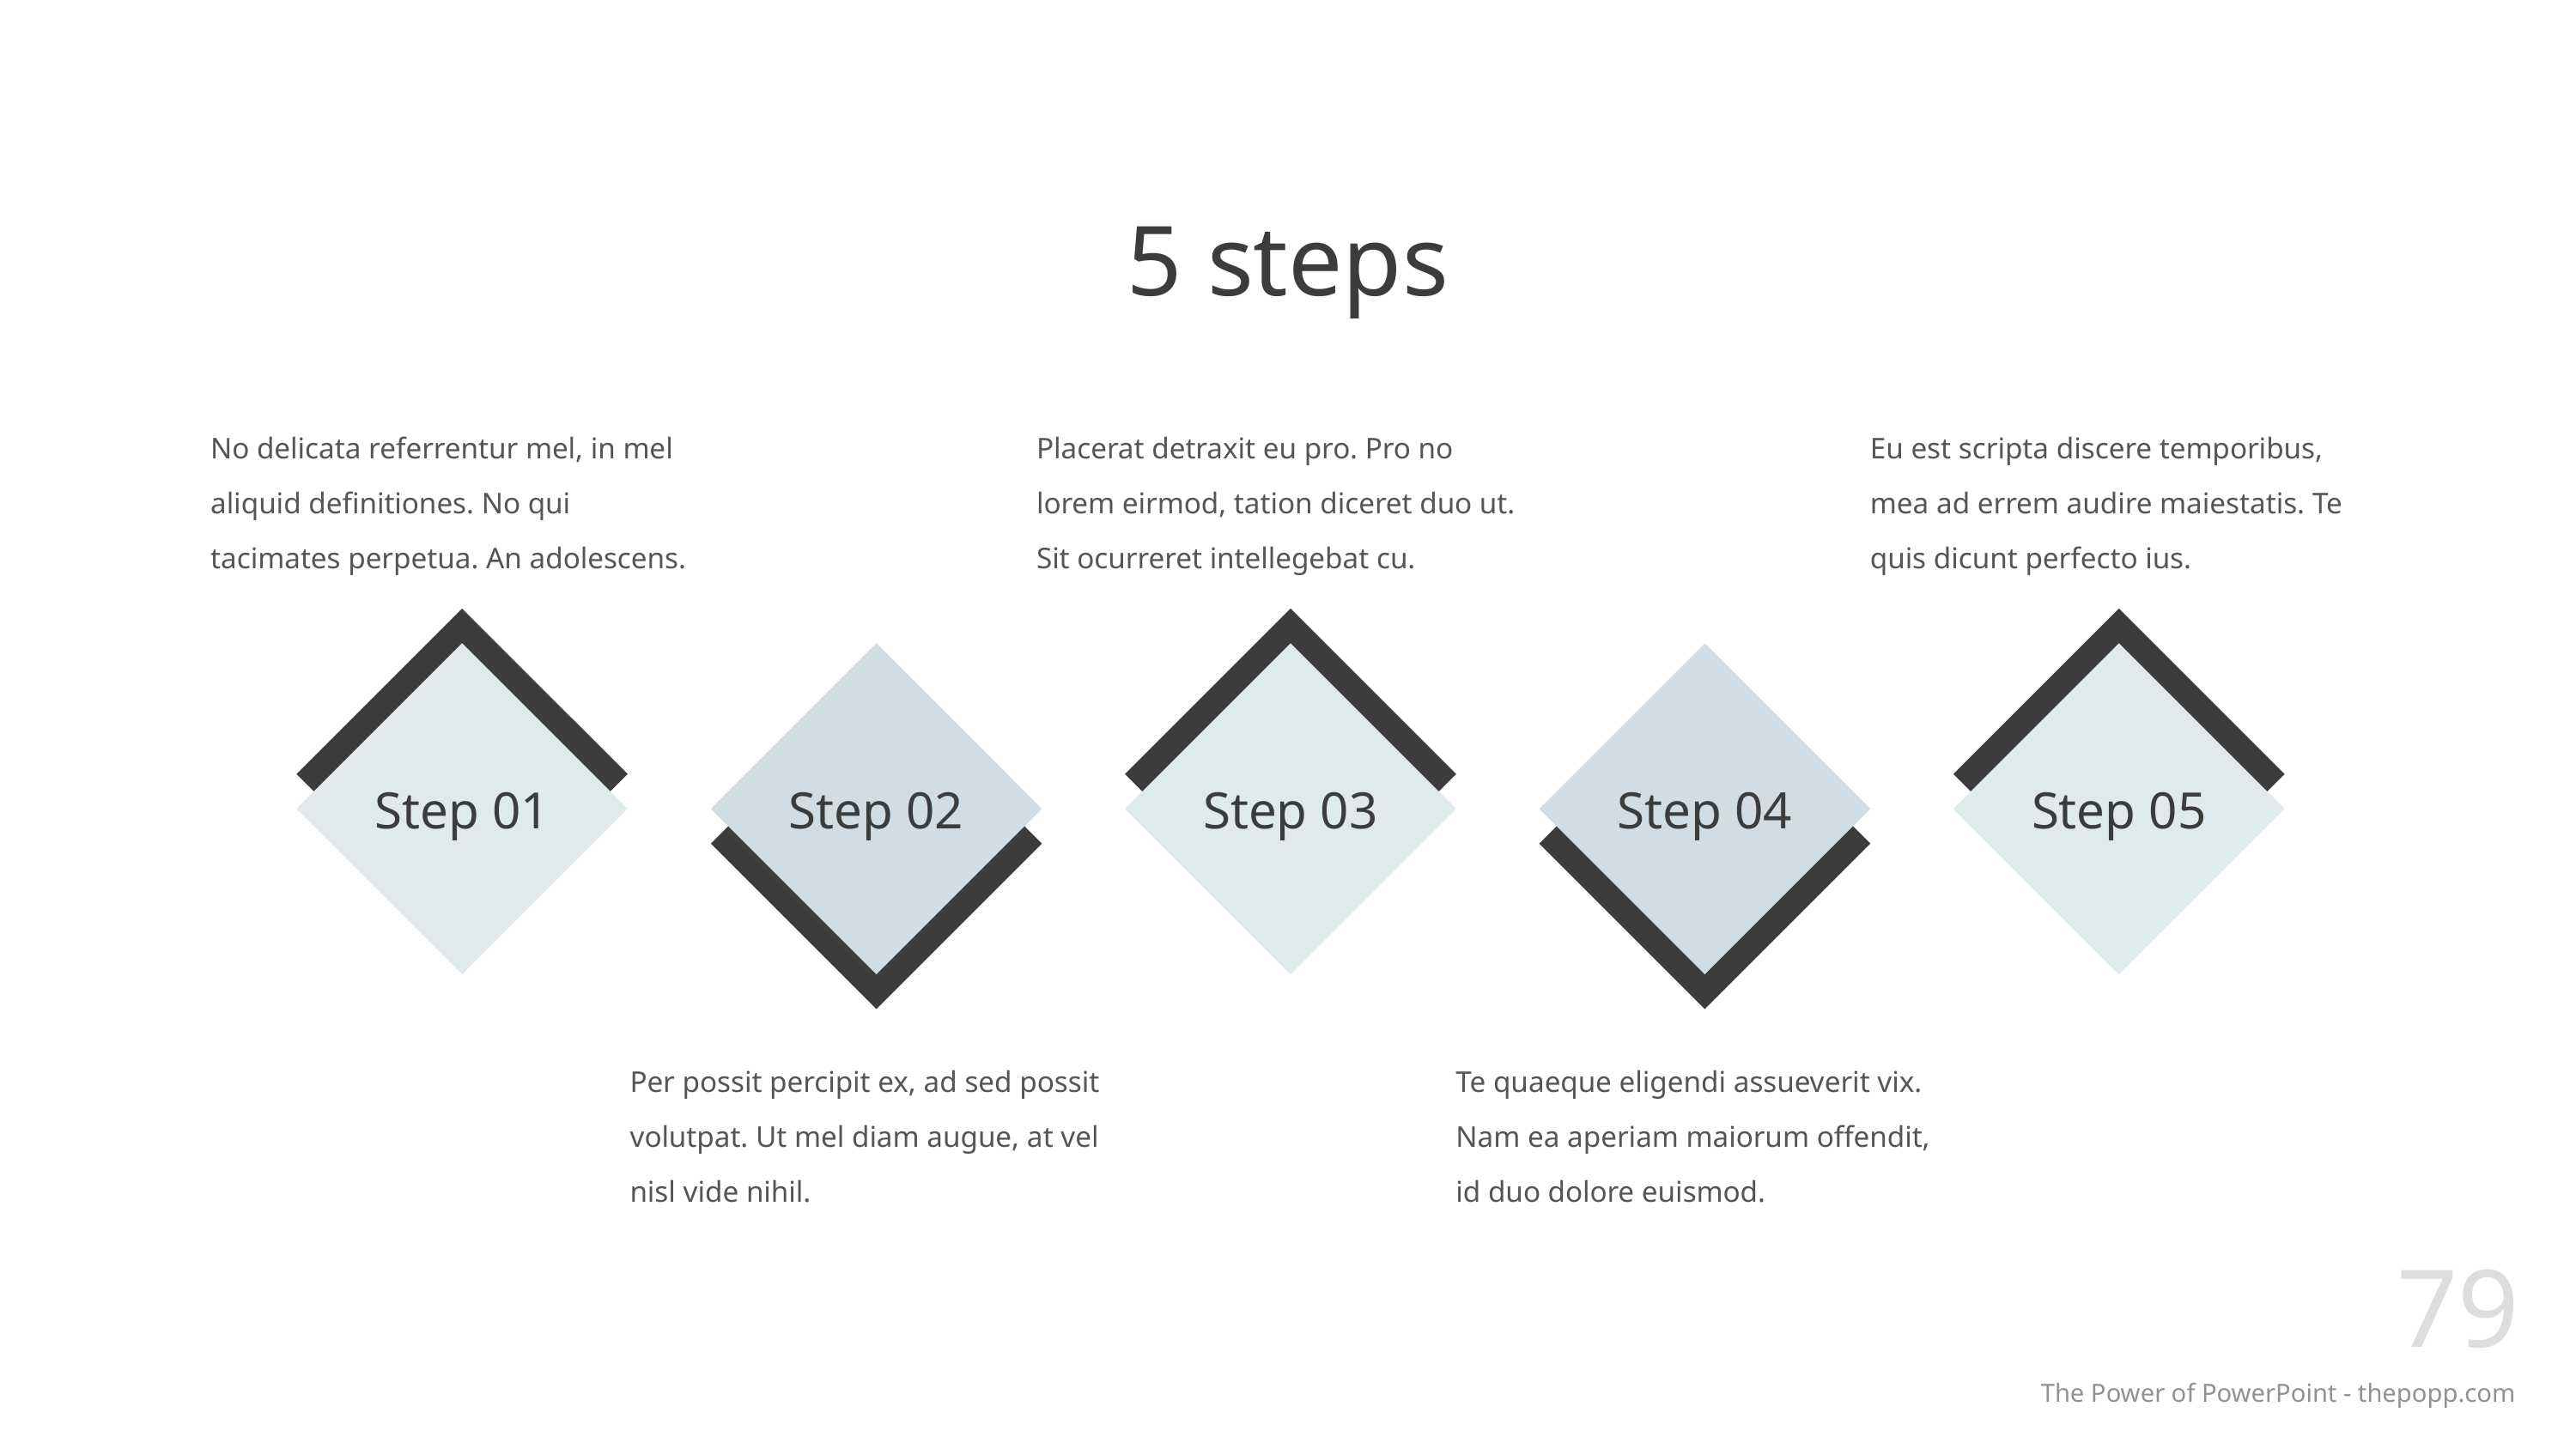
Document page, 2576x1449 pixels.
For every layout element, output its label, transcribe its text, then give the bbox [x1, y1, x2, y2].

list Step 02 [735, 766, 1018, 852]
slide_number 79 [2150, 1250, 2532, 1393]
list Step 04 [1564, 766, 1846, 852]
list Step 01 [321, 766, 603, 852]
list Te quaeque eligendi assueverit vix. Nam ea aperiam maiorum offendit, id duo dolore euismod. [1443, 1036, 1967, 1252]
footer The Power of PowerPoint - thepopp.com [1573, 1354, 2529, 1432]
title 5 steps [425, 176, 2151, 324]
list Placerat detraxit eu pro. Pro no lorem eirmod, tation diceret duo ut. Sit ocurreret intellegebat cu. [1024, 366, 1547, 581]
list No delicata referrentur mel, in mel aliquid definitiones. No qui tacimates perpetua. An adolescens. [197, 366, 722, 581]
list Step 05 [1978, 766, 2260, 852]
list Per possit percipit ex, ad sed possit volutpat. Ut mel diam augue, at vel nisl vide nihil. [617, 1036, 1141, 1252]
list Step 03 [1150, 766, 1431, 852]
list Eu est scripta discere temporibus, mea ad errem audire maiestatis. Te quis dicunt perfecto ius. [1856, 366, 2381, 581]
